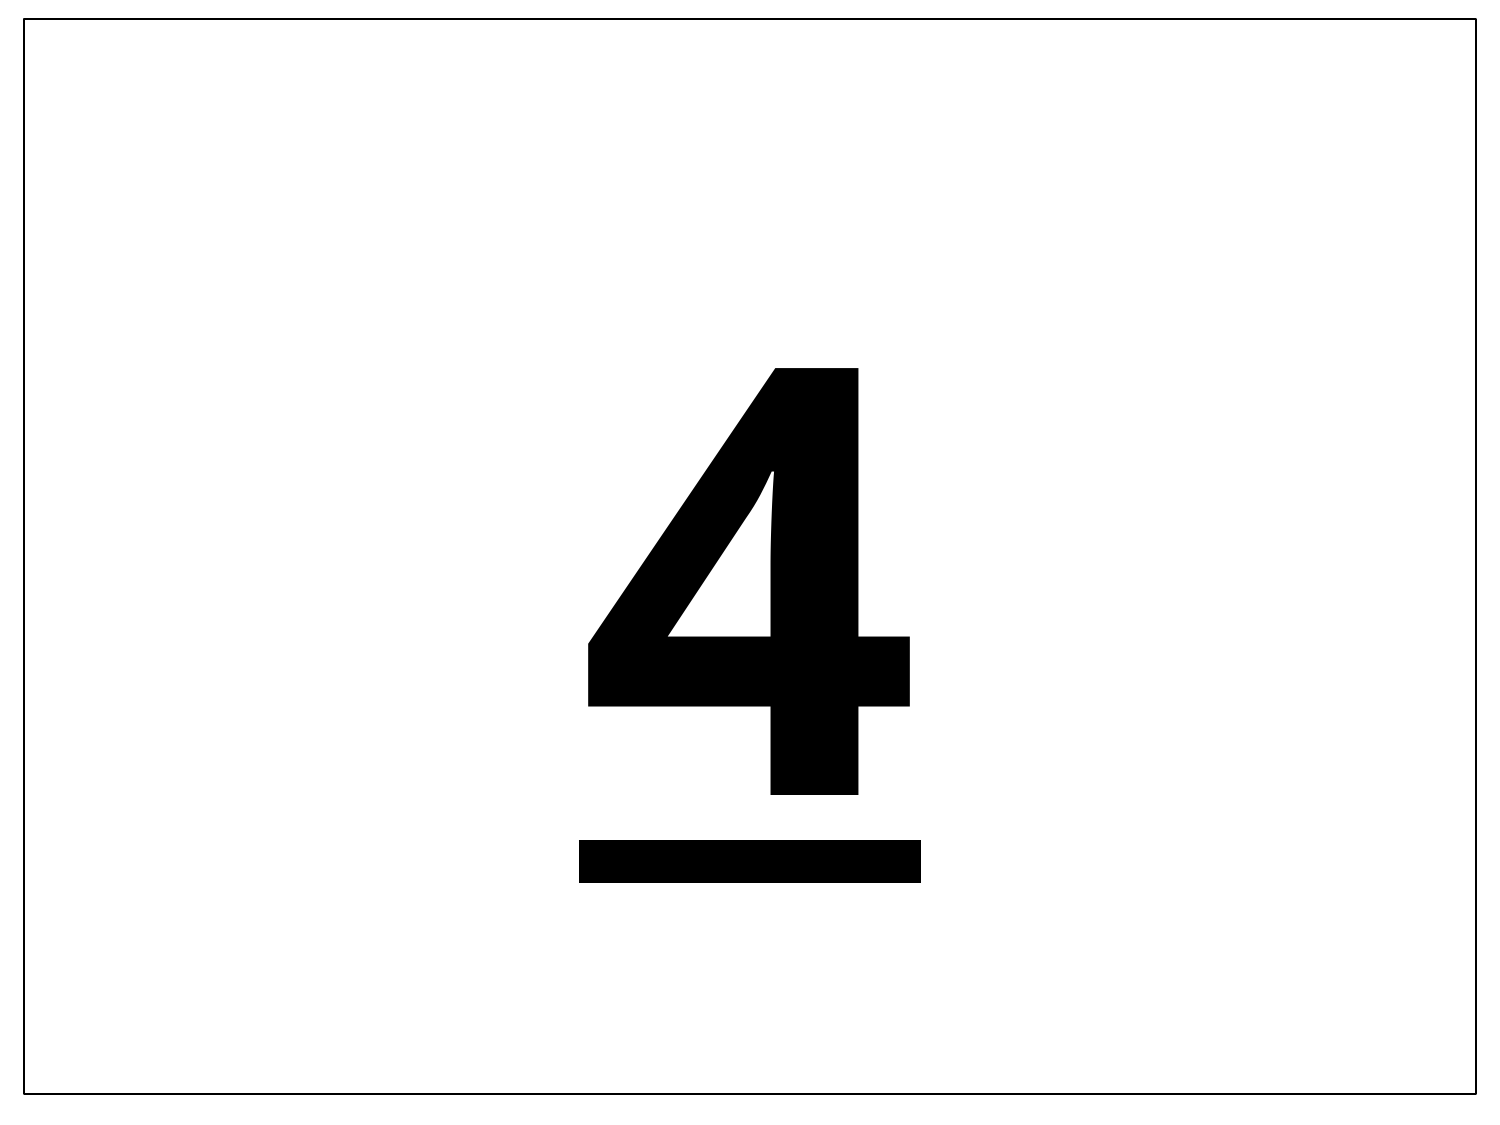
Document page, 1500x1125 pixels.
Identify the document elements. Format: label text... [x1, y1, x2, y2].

text_box 4 [21, 17, 1479, 1096]
